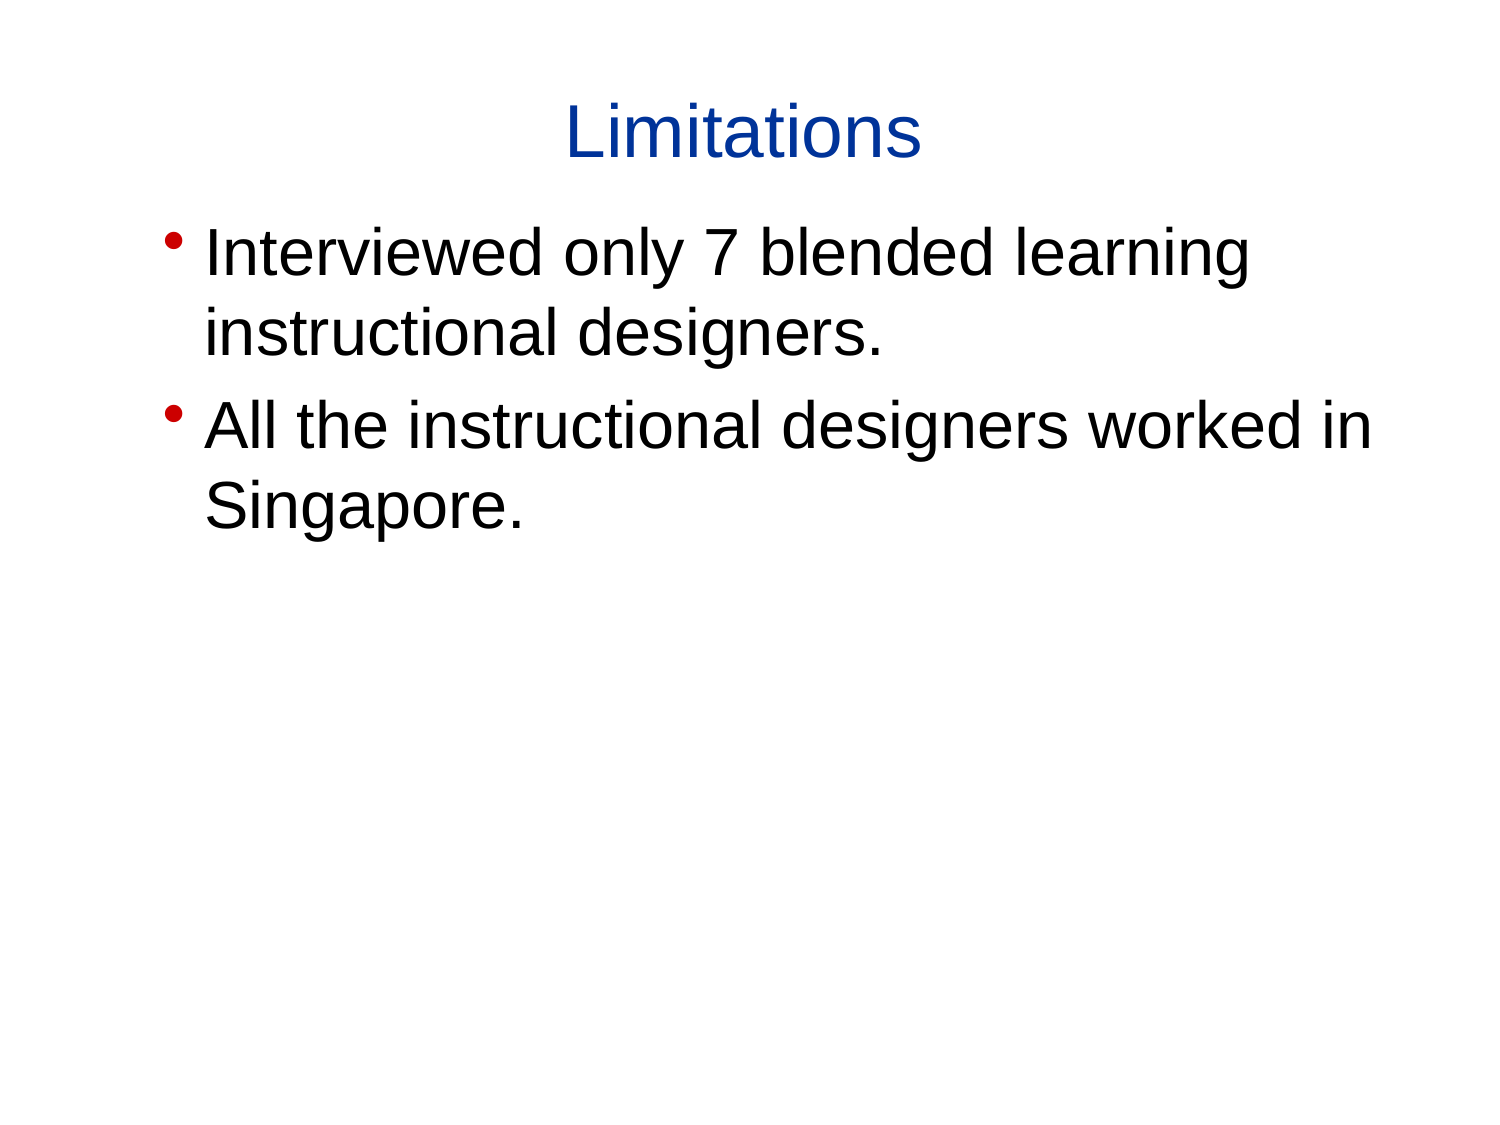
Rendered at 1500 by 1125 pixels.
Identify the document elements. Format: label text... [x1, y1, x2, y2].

list Interviewed only 7 blended learning instructional designers. All the instructional designers worked in Singapore. [135, 99, 1424, 1050]
text_box Limitations [68, 74, 1419, 262]
